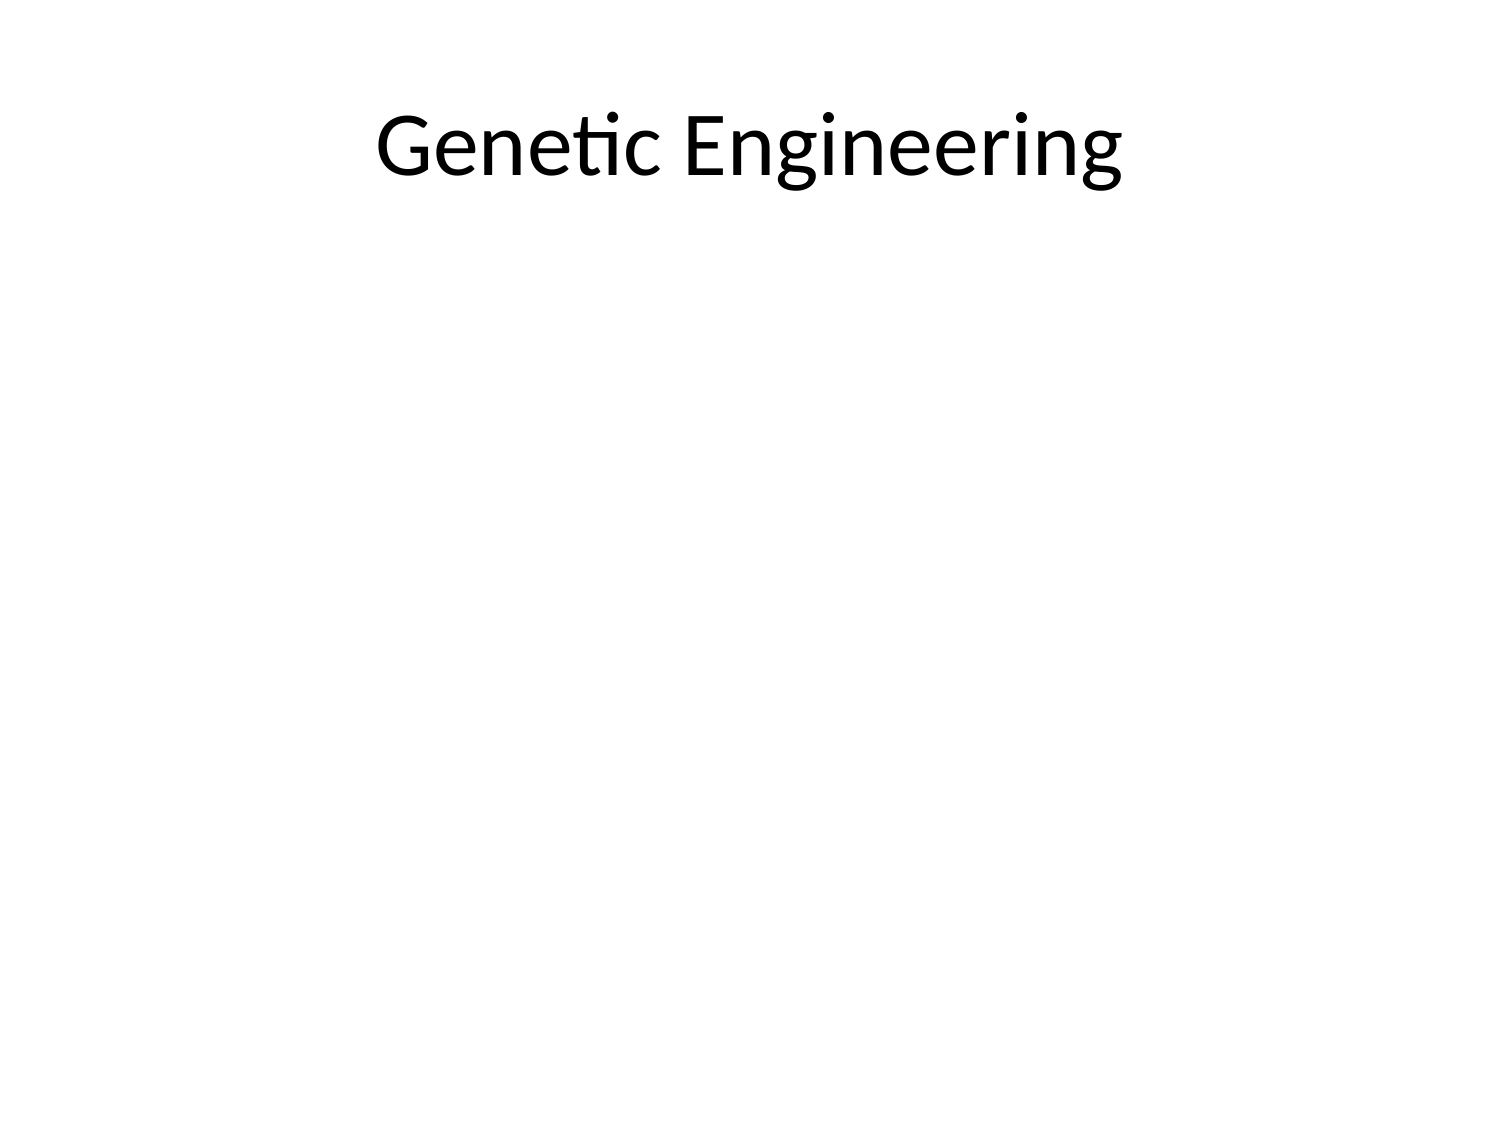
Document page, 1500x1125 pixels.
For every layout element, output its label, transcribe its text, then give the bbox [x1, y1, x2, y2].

title Genetic Engineering [75, 45, 1425, 233]
